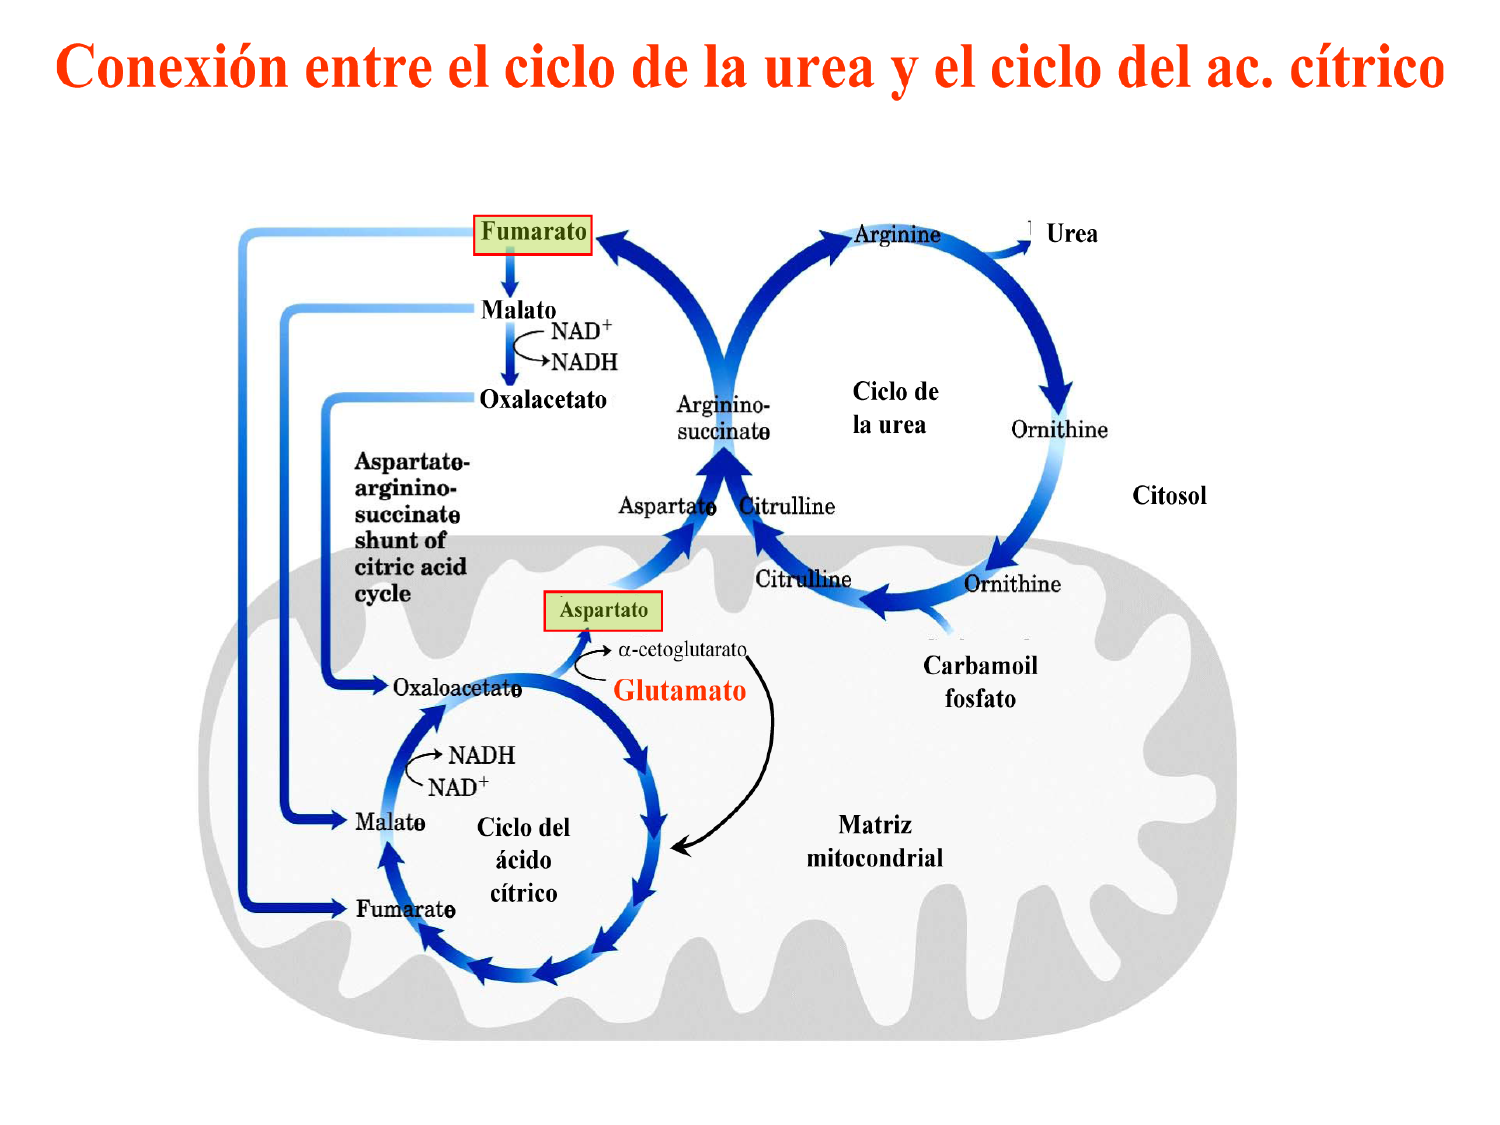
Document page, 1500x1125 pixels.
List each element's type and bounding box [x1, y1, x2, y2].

picture [56, 42, 1444, 1059]
